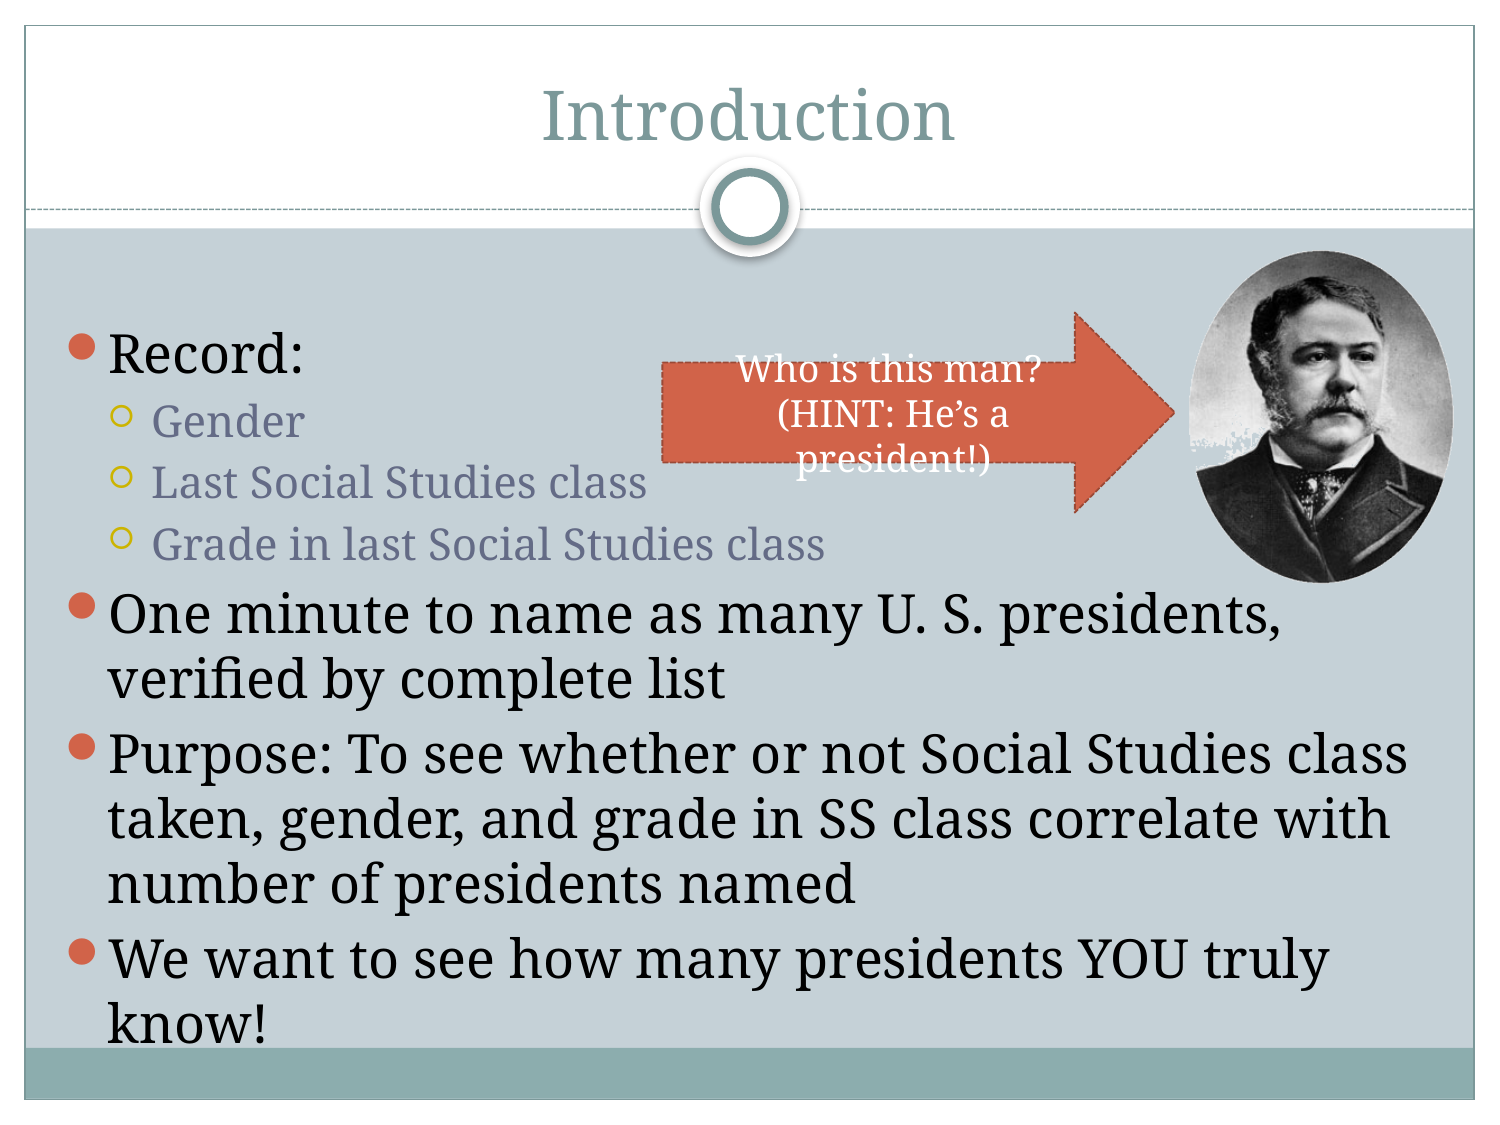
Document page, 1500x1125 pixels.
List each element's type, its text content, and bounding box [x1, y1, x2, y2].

title Introduction [49, 37, 1450, 162]
text_box Who is this man? (HINT: He’s a president!) [661, 311, 1175, 514]
picture [1187, 249, 1455, 586]
list Record: Gender Last Social Studies class Grade in last Social Studies class One minute to name as many U. S. presidents, verified by complete list Purpose: To see whether or not Social Studies class taken, gender, and grade in SS class correlate with number of presidents named We want to see how many presidents YOU truly know! [50, 312, 1445, 1063]
